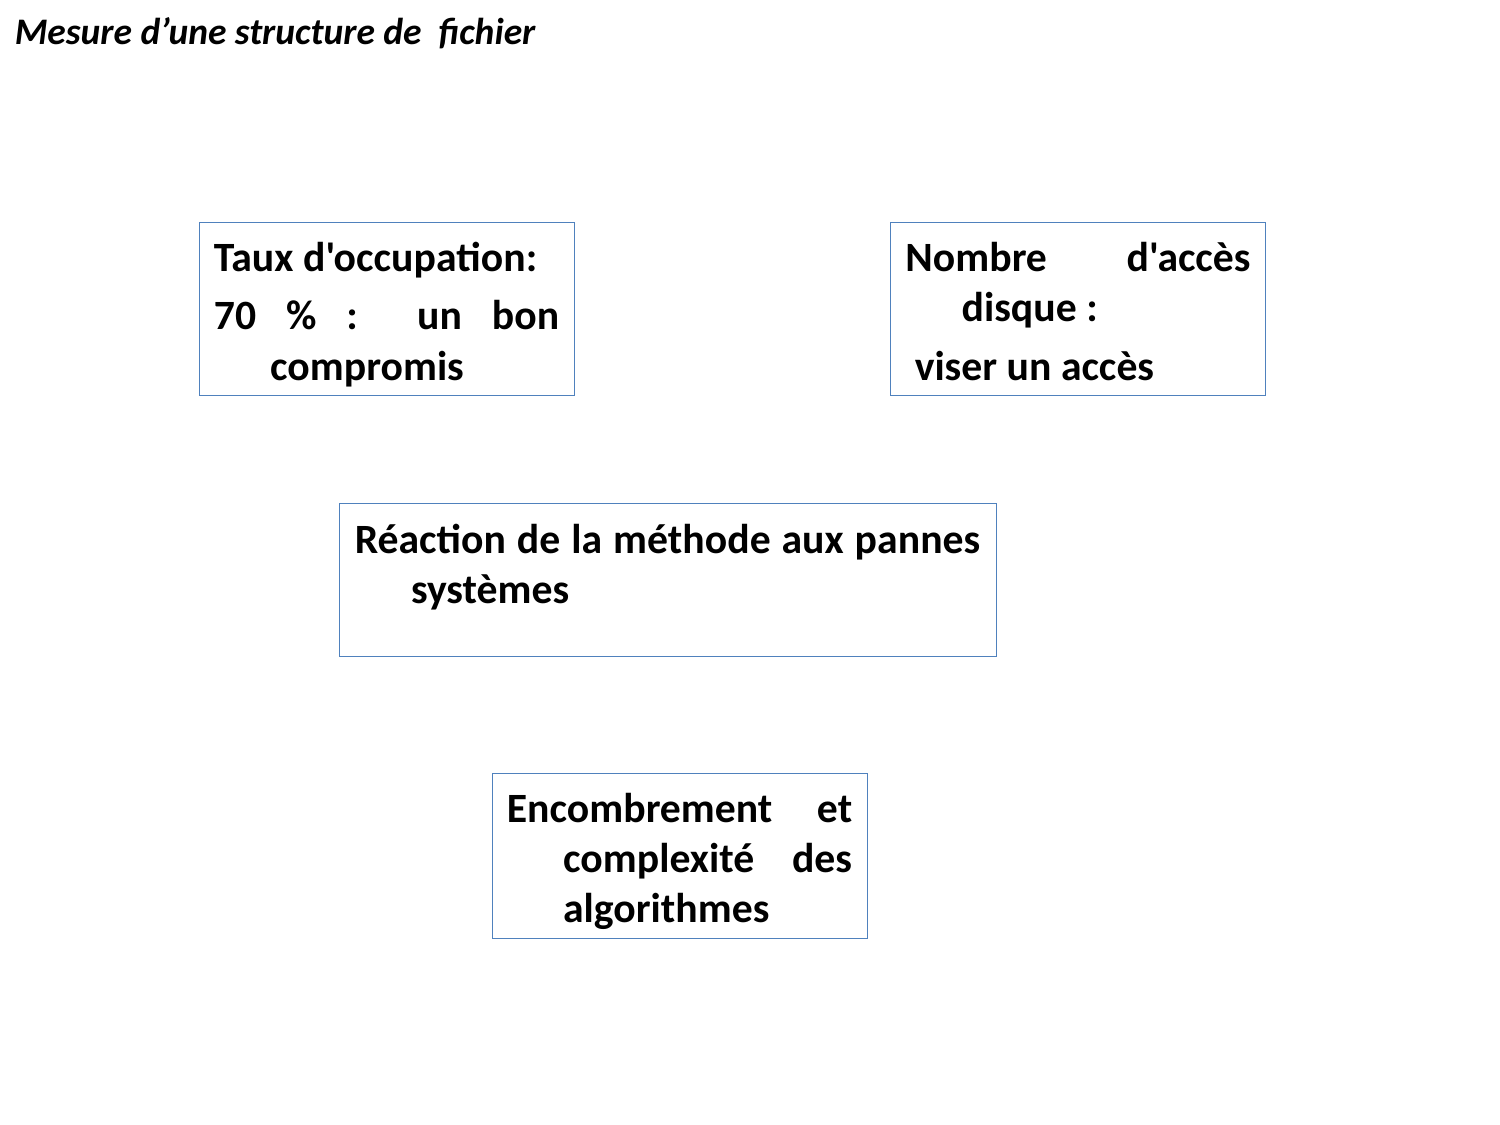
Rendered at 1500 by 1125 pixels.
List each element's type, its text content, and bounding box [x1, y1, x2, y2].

text_box Taux d'occupation: 70 % : un bon compromis [199, 222, 575, 396]
text_box Encombrement et complexité des algorithmes [492, 773, 868, 939]
text_box Mesure d’une structure de fichier [0, 0, 598, 60]
list Réaction de la méthode aux pannes systèmes [339, 503, 997, 657]
text_box Nombre d'accès disque : viser un accès [890, 222, 1266, 396]
